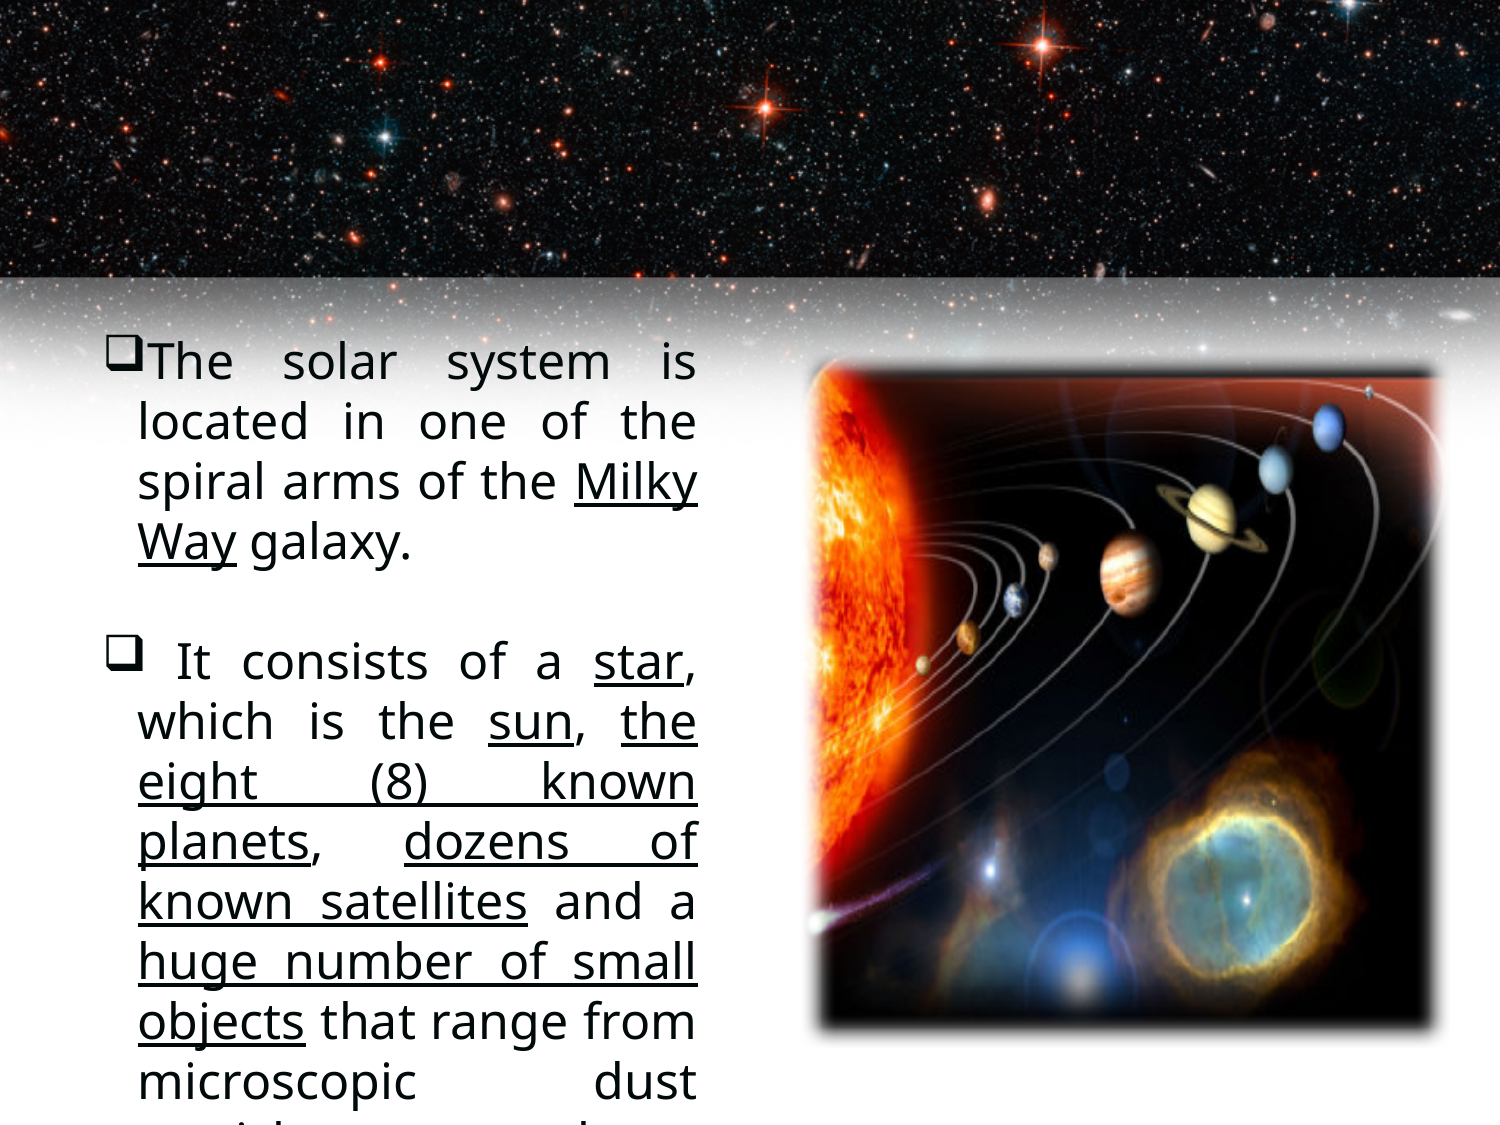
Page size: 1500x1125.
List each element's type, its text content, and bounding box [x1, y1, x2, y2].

picture [0, 0, 1500, 1125]
text_box The solar system is located in one of the spiral arms of the Milky Way galaxy. It consists of a star, which is the sun, the eight (8) known planets, dozens of known satellites and a huge number of small objects that range from microscopic dust particles to large objects such as meteors and asteroids. [87, 322, 713, 1125]
